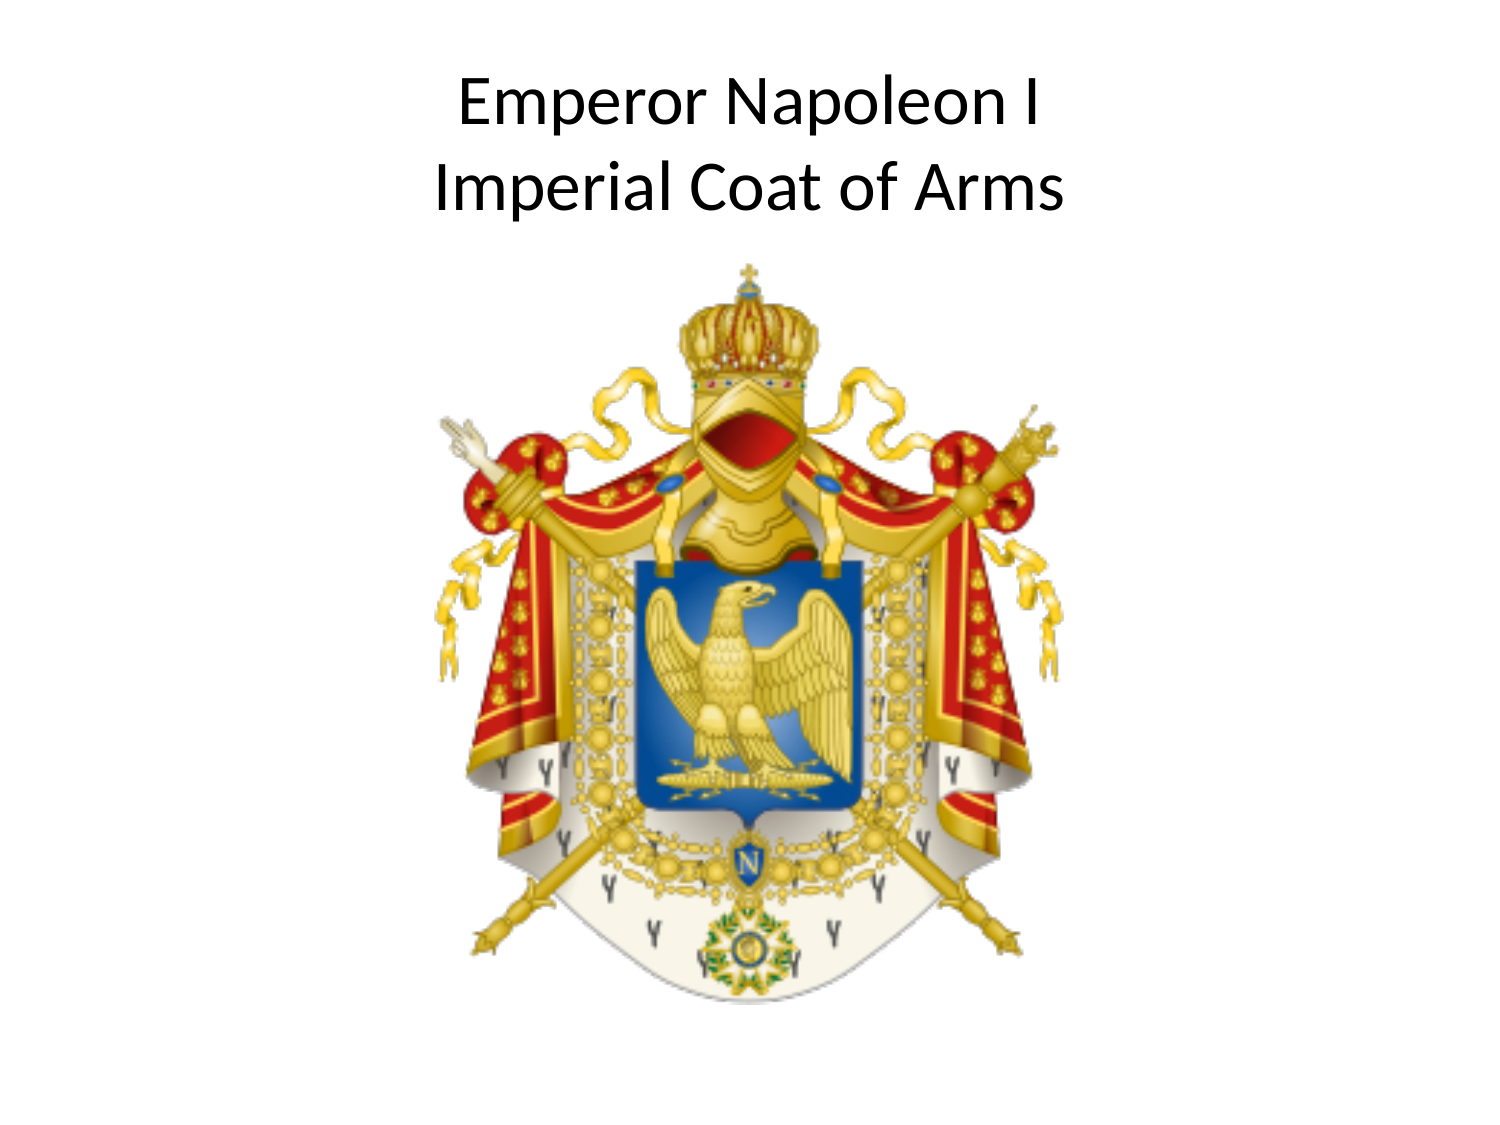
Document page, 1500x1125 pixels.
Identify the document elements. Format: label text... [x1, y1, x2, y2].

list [74, 262, 1426, 1006]
title Emperor Napoleon I Imperial Coat of Arms [75, 45, 1425, 233]
